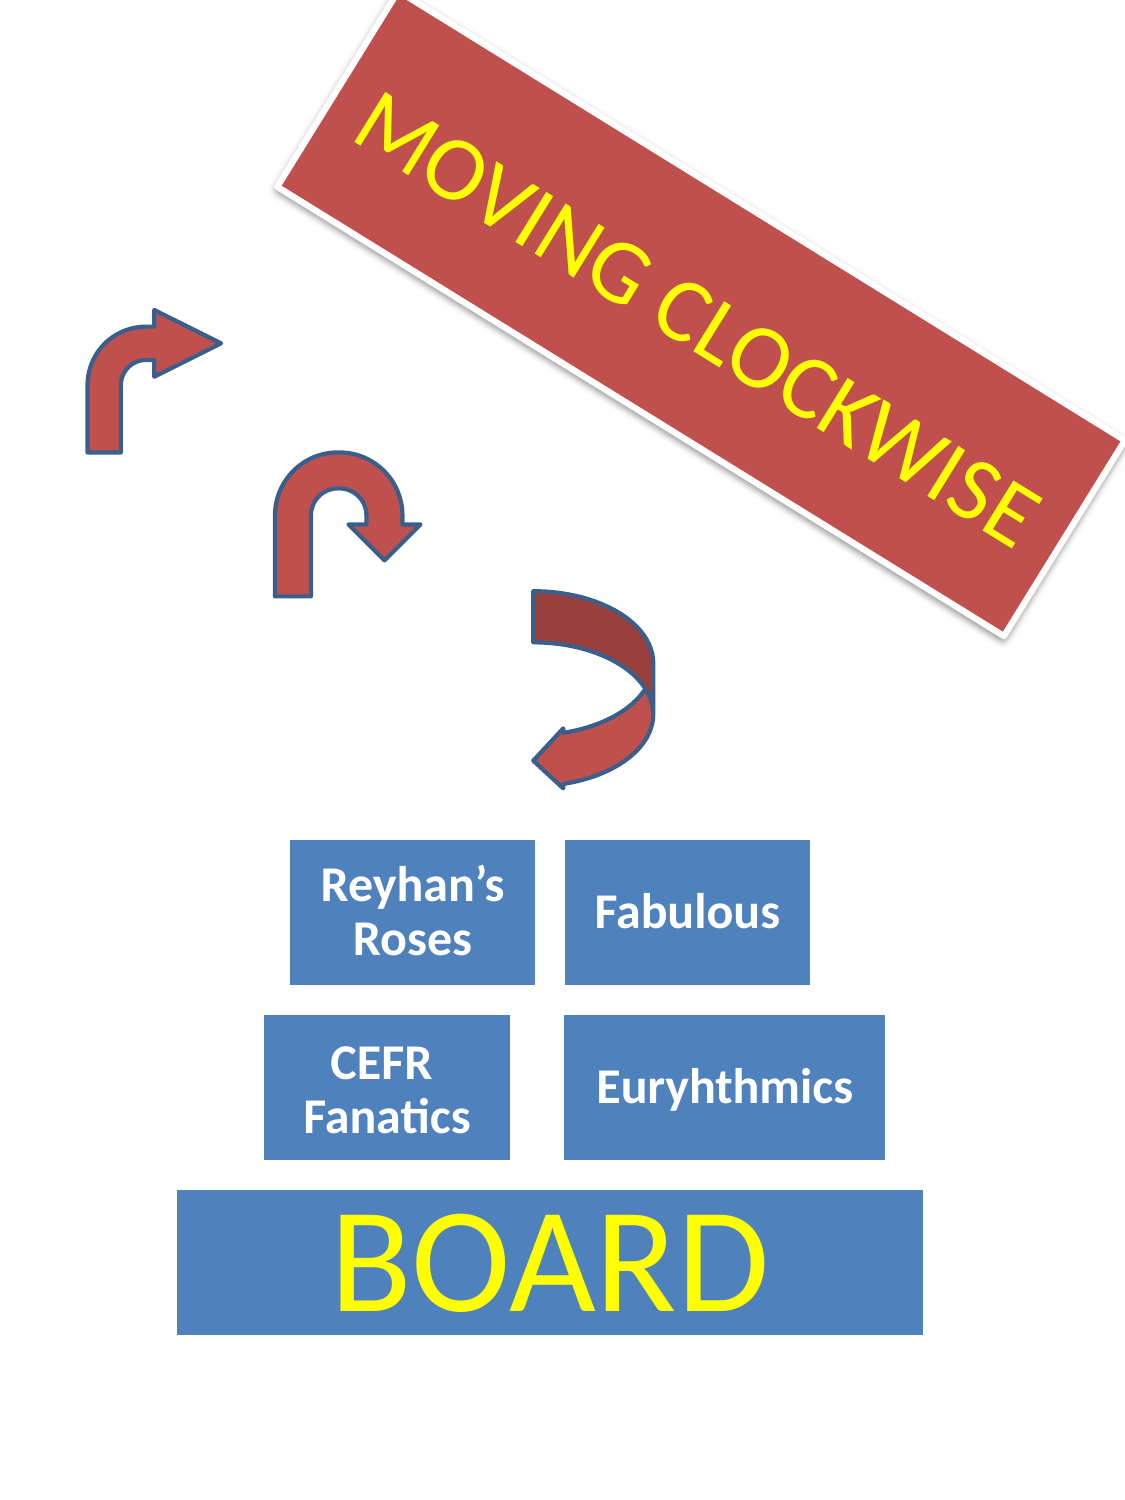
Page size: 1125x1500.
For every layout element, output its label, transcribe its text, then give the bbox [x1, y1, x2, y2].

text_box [174, 837, 926, 1338]
text_box [531, 589, 656, 791]
text_box [277, 690, 790, 807]
text_box [272, 450, 423, 599]
title MOVING CLOCKWISE [274, 0, 1125, 640]
text_box [85, 308, 224, 455]
